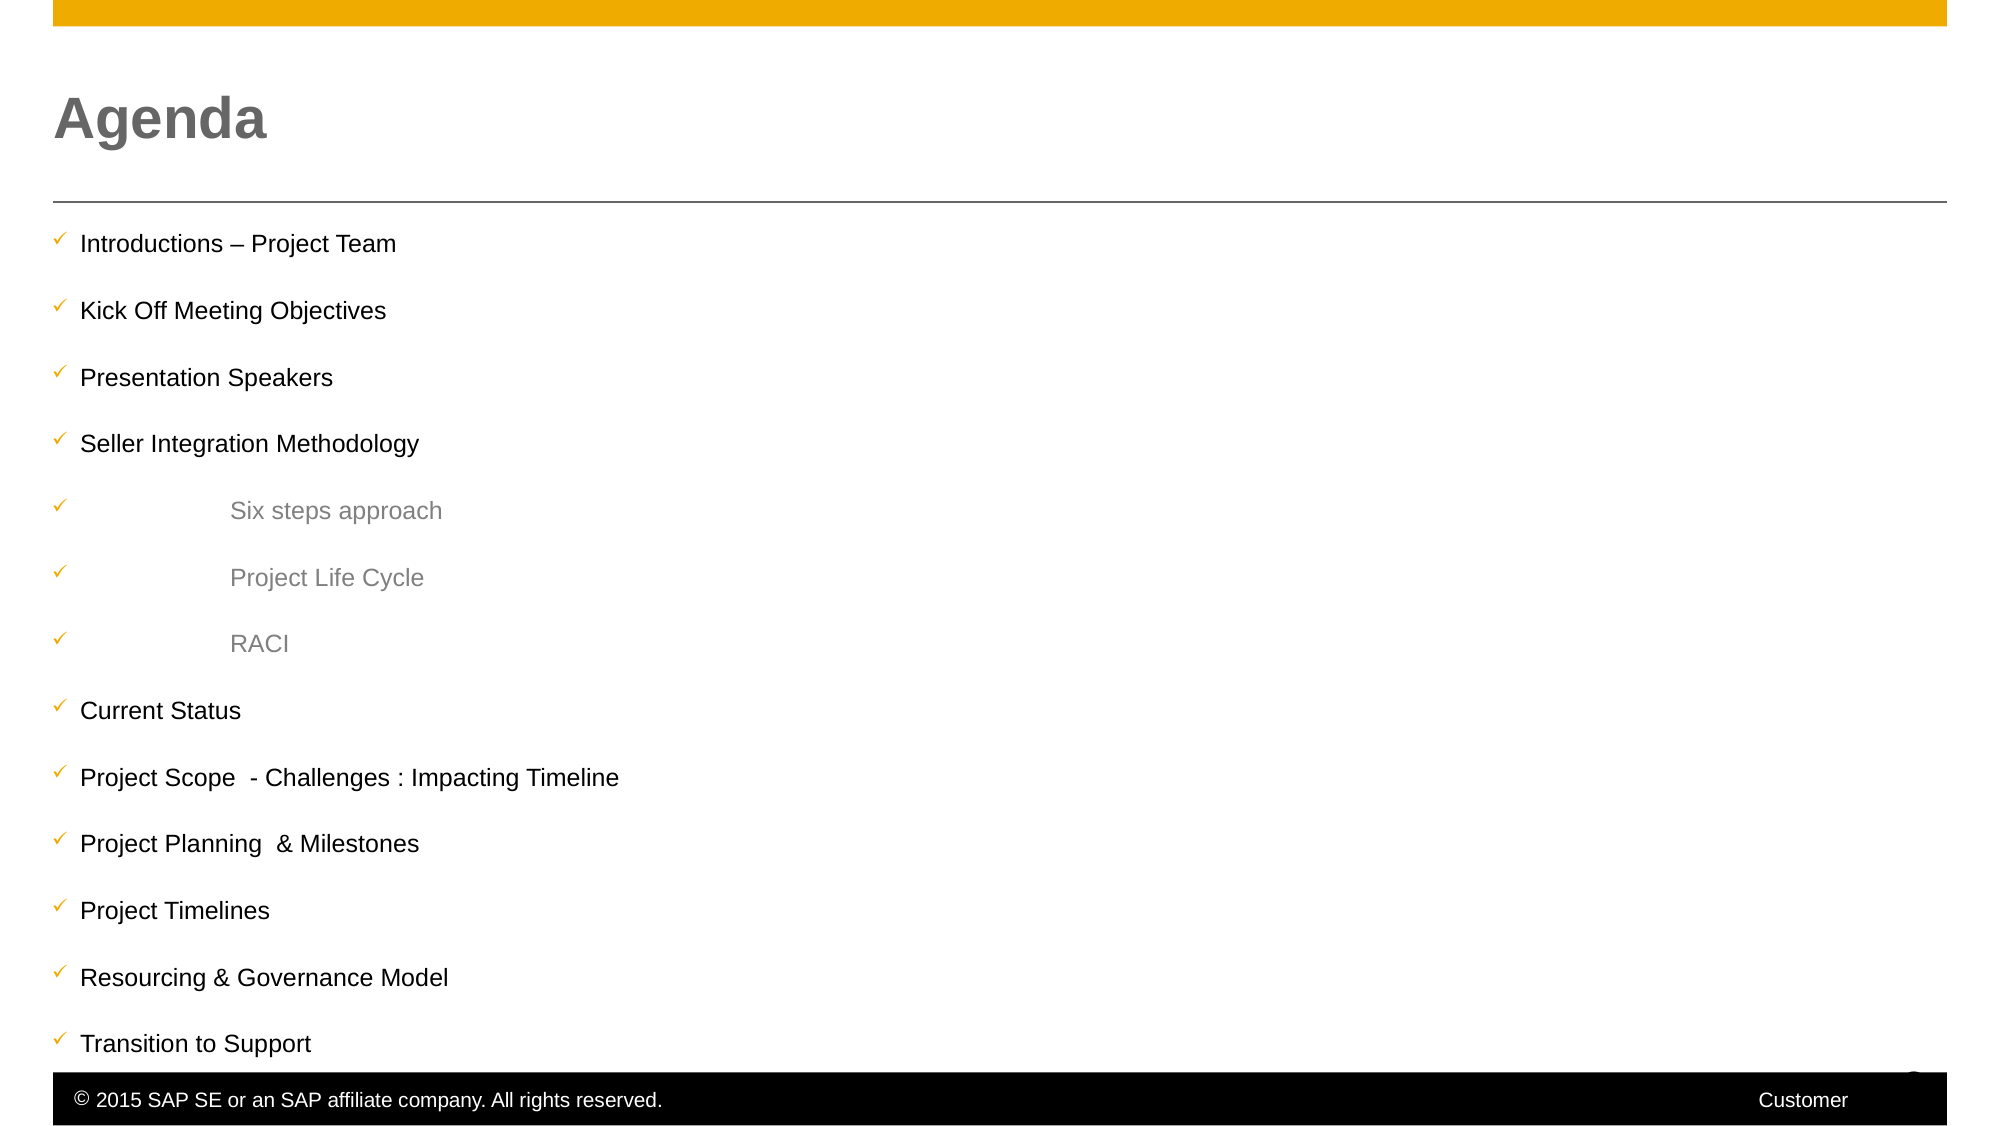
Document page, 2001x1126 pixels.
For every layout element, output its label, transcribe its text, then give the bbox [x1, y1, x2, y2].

slide_number 2 [1883, 1050, 2001, 1076]
title Agenda [53, 53, 1947, 178]
list Introductions – Project Team Kick Off Meeting Objectives Presentation Speakers Seller Integration Methodology Six steps approach Project Life Cycle RACI Current Status Project Scope - Challenges : Impacting Timeline Project Planning & Milestones Project Timelines Resourcing & Governance Model Transition to Support [34, 207, 1423, 1091]
